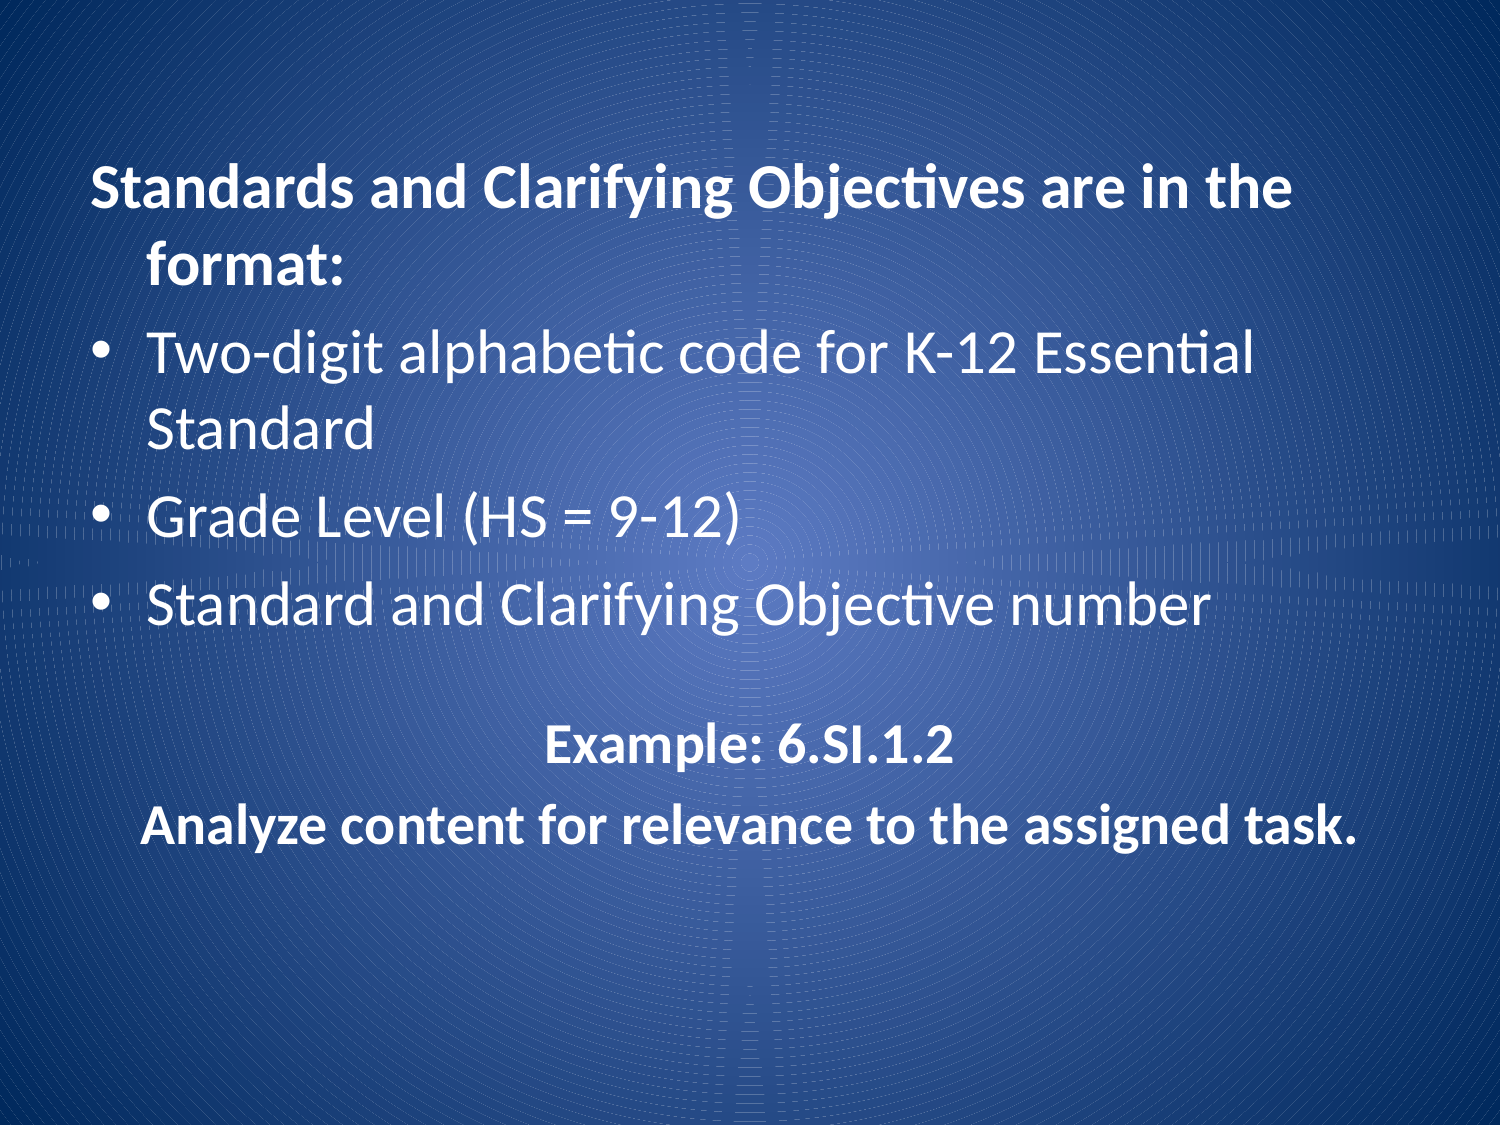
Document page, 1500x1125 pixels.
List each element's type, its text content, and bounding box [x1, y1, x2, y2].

list Standards and Clarifying Objectives are in the format: Two-digit alphabetic code for K-12 Essential Standard Grade Level (HS = 9-12) Standard and Clarifying Objective number Example: 6.SI.1.2 Analyze content for relevance to the assigned task. [75, 137, 1425, 880]
